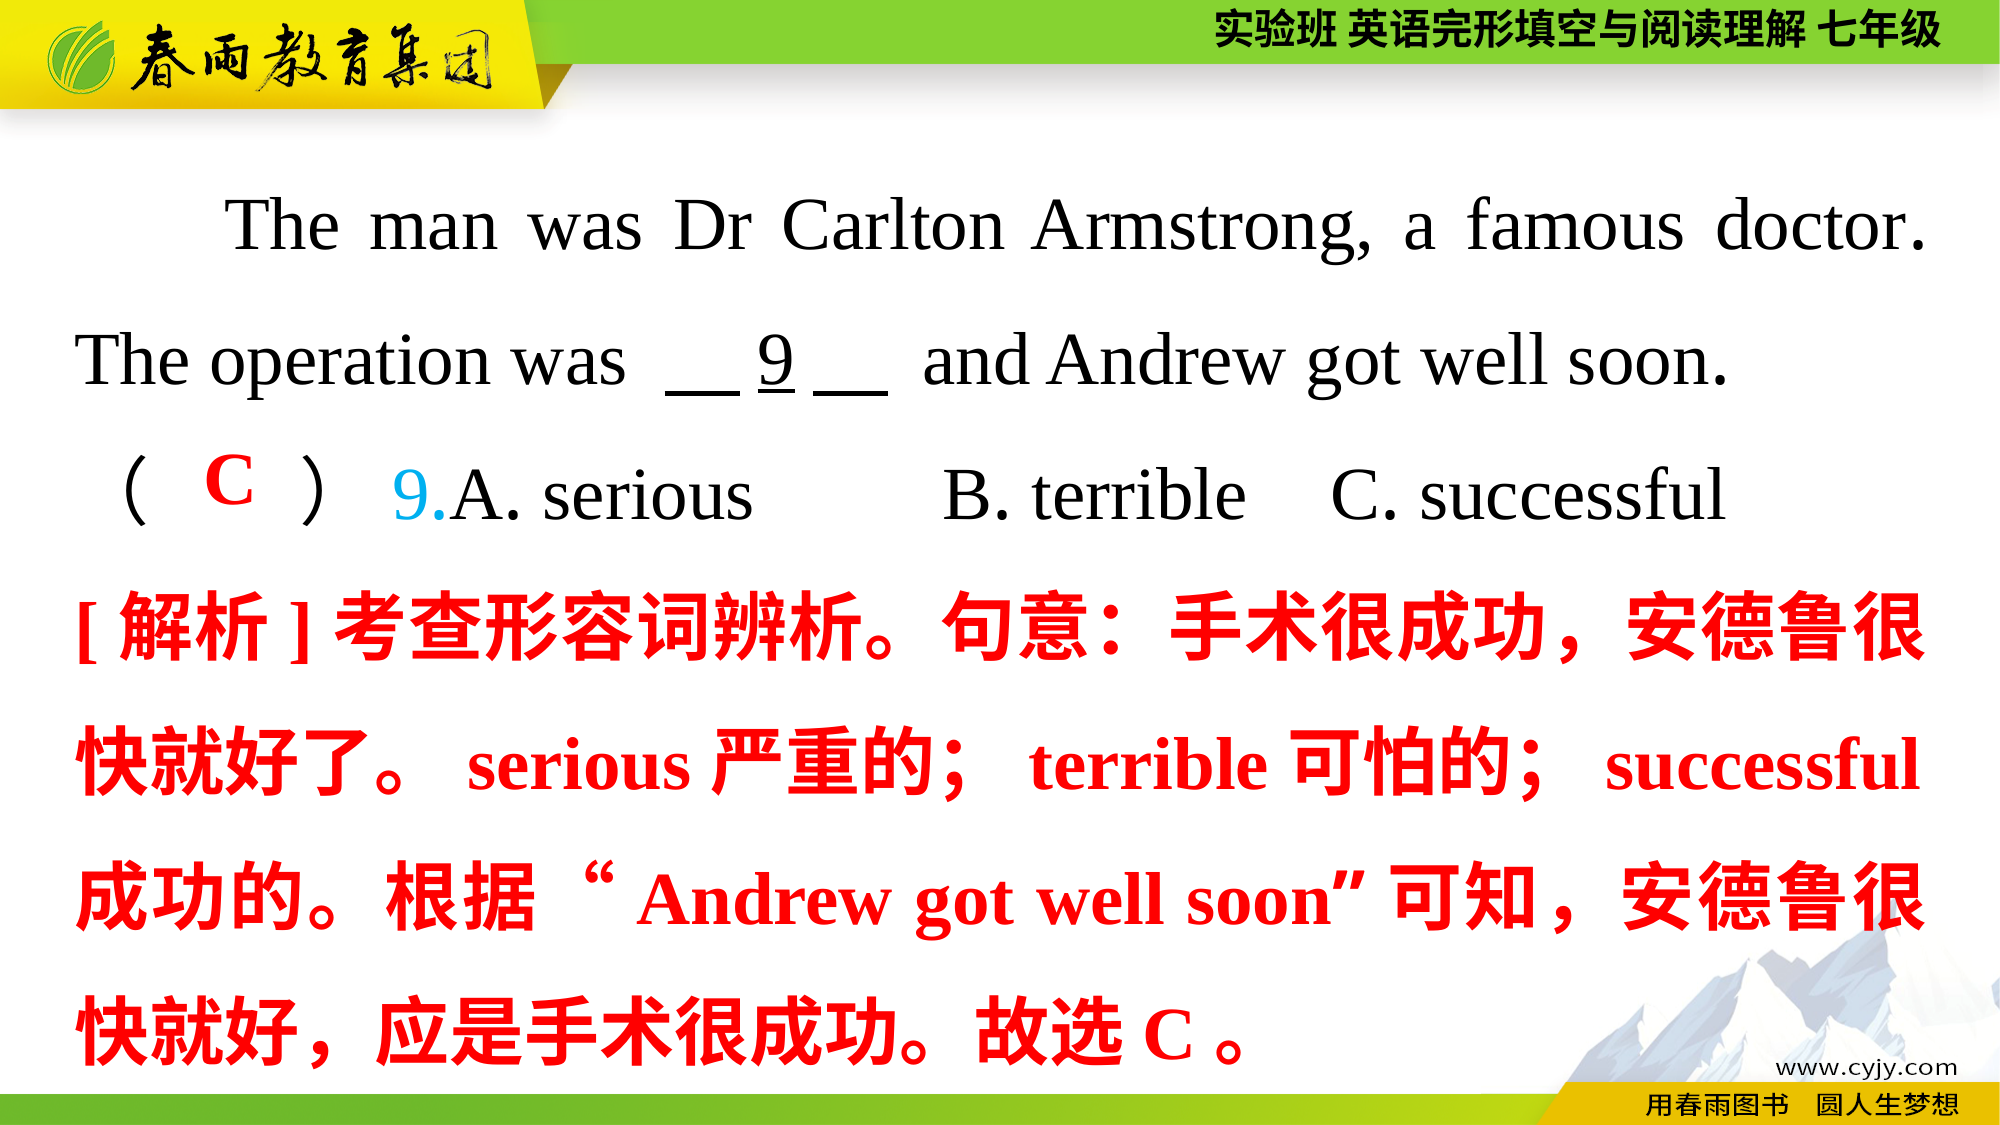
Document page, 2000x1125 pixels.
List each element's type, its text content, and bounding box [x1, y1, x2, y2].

picture [0, 0, 2000, 1125]
text_box C [188, 422, 273, 528]
text_box [解析]考查形容词辨析。句意：手术很成功，安德鲁很快就好了。serious严重的；terrible可怕的；successful成功的。根据“Andrew got well soon”可知，安德鲁很快就好，应是手术很成功。故选C。 [59, 527, 1944, 1082]
list The man was Dr Carlton Armstrong, a famous doctor. The operation was 9 and Andrew got well soon. （ ）9.A. serious B. terrible C. successful [59, 122, 1944, 527]
